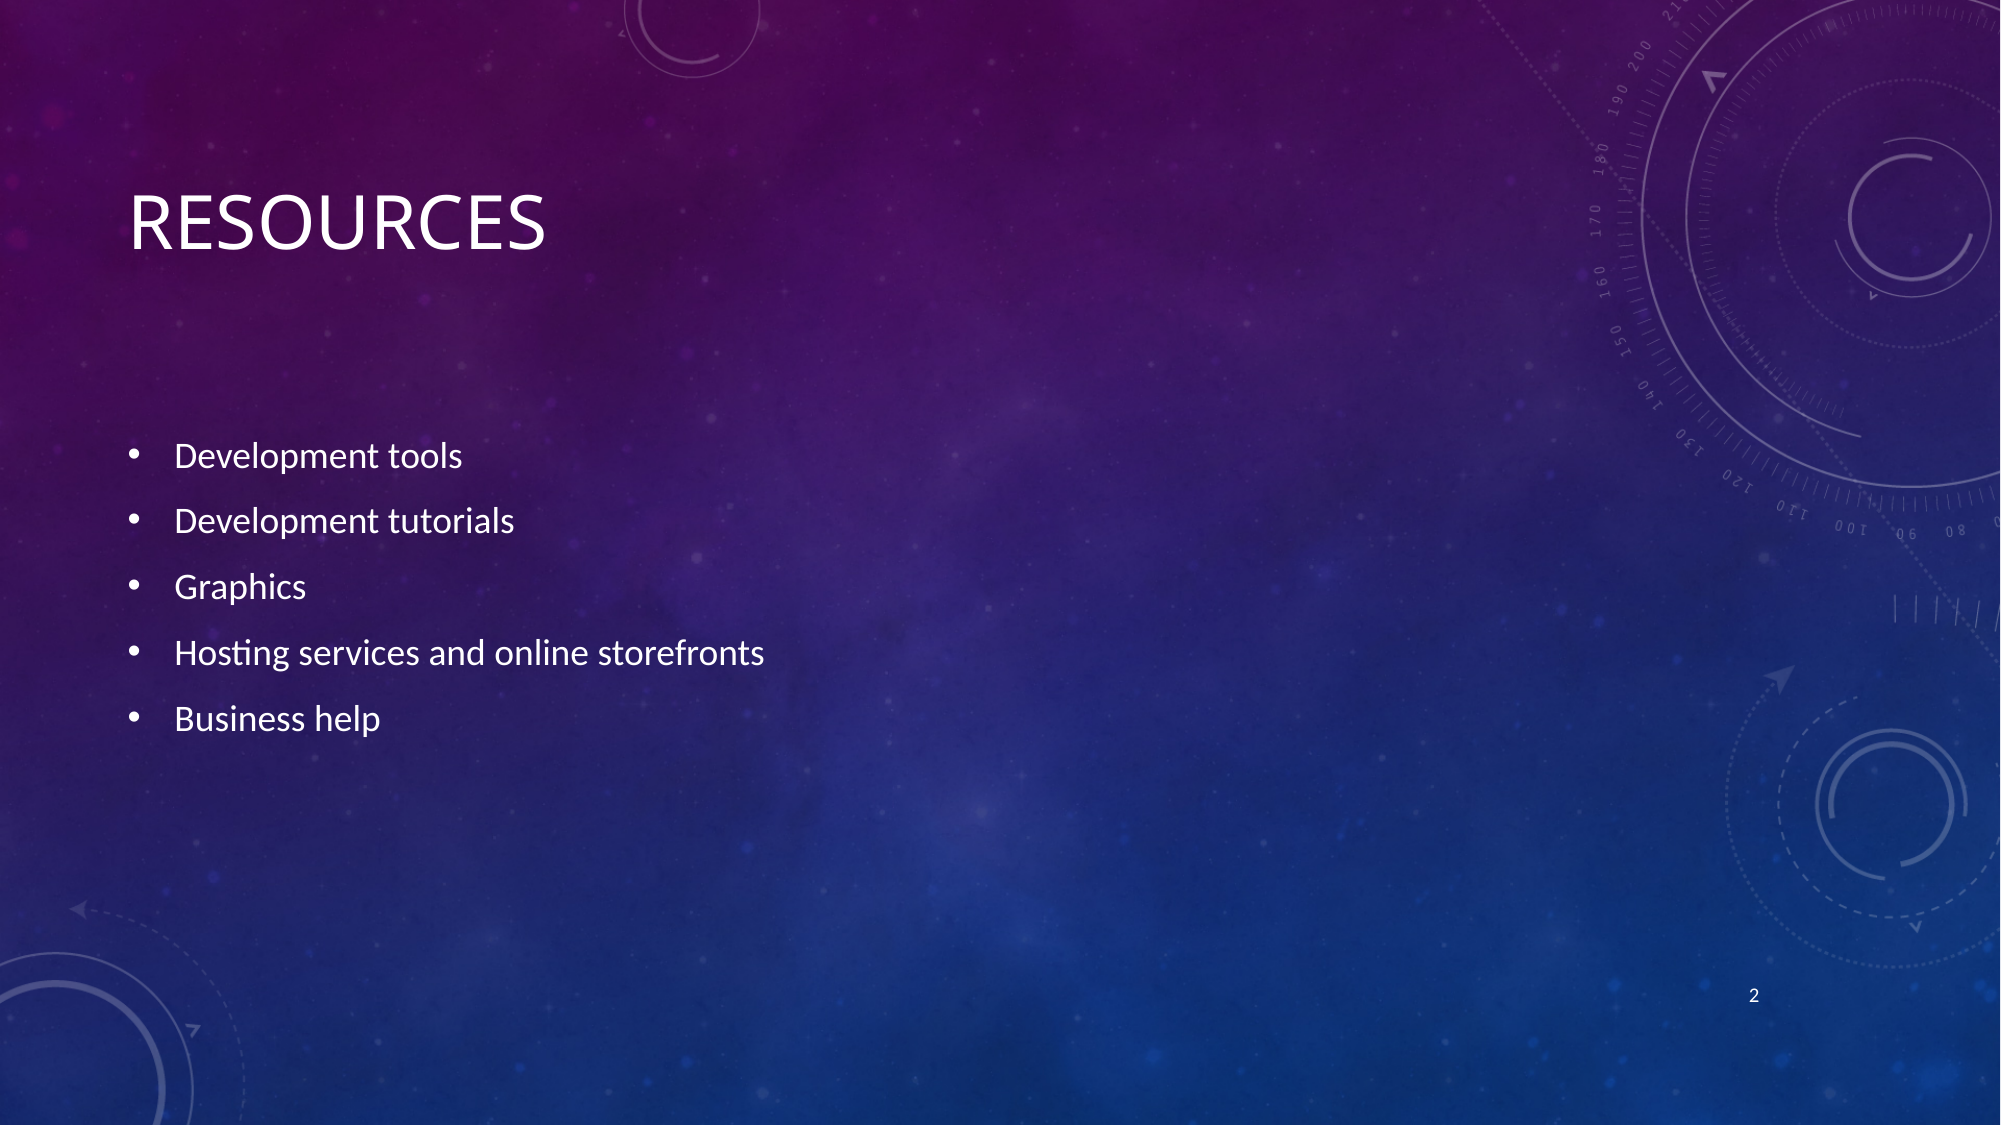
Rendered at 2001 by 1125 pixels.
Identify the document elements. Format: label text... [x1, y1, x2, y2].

list Development tools Development tutorials Graphics Hosting services and online storefronts Business help [112, 351, 1775, 950]
picture [0, 0, 2001, 1125]
title Resources [112, 99, 1775, 339]
slide_number 2 [1684, 963, 1775, 1025]
